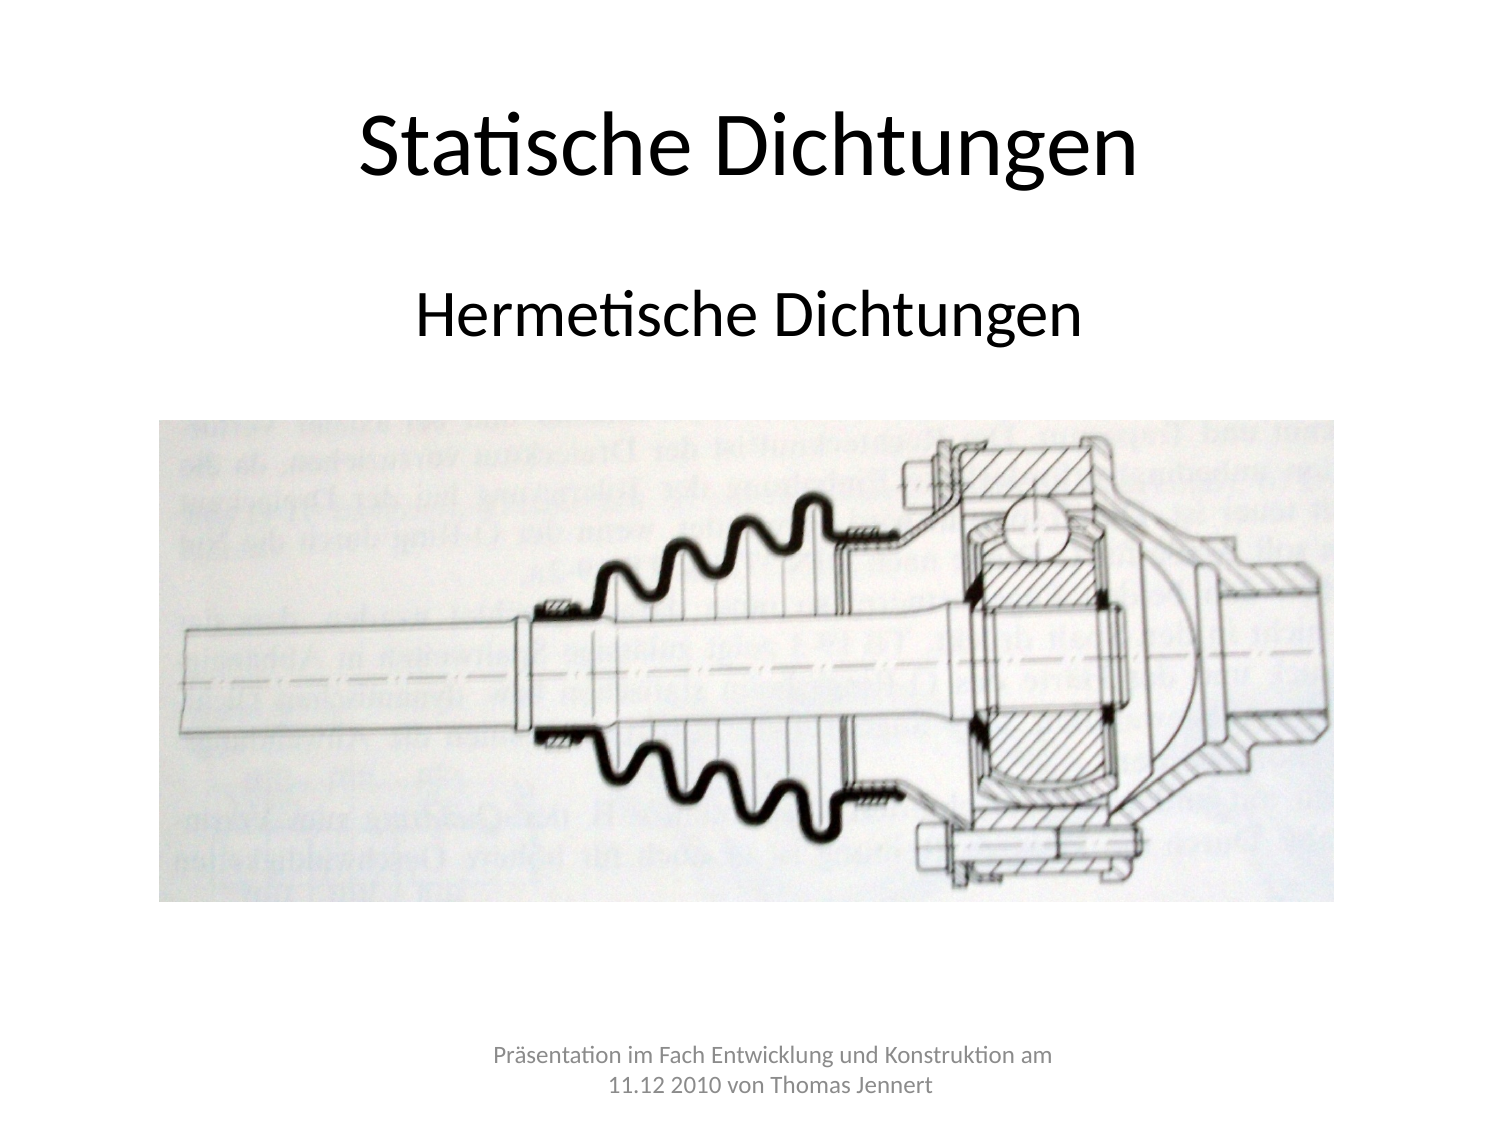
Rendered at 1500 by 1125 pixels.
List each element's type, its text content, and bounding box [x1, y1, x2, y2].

footer Präsentation im Fach Entwicklung und Konstruktion am 11.12 2010 von Thomas Jennert [466, 1035, 1081, 1103]
title Statische Dichtungen [75, 45, 1425, 233]
picture [159, 420, 1334, 902]
list Hermetische Dichtungen [75, 262, 1425, 1005]
